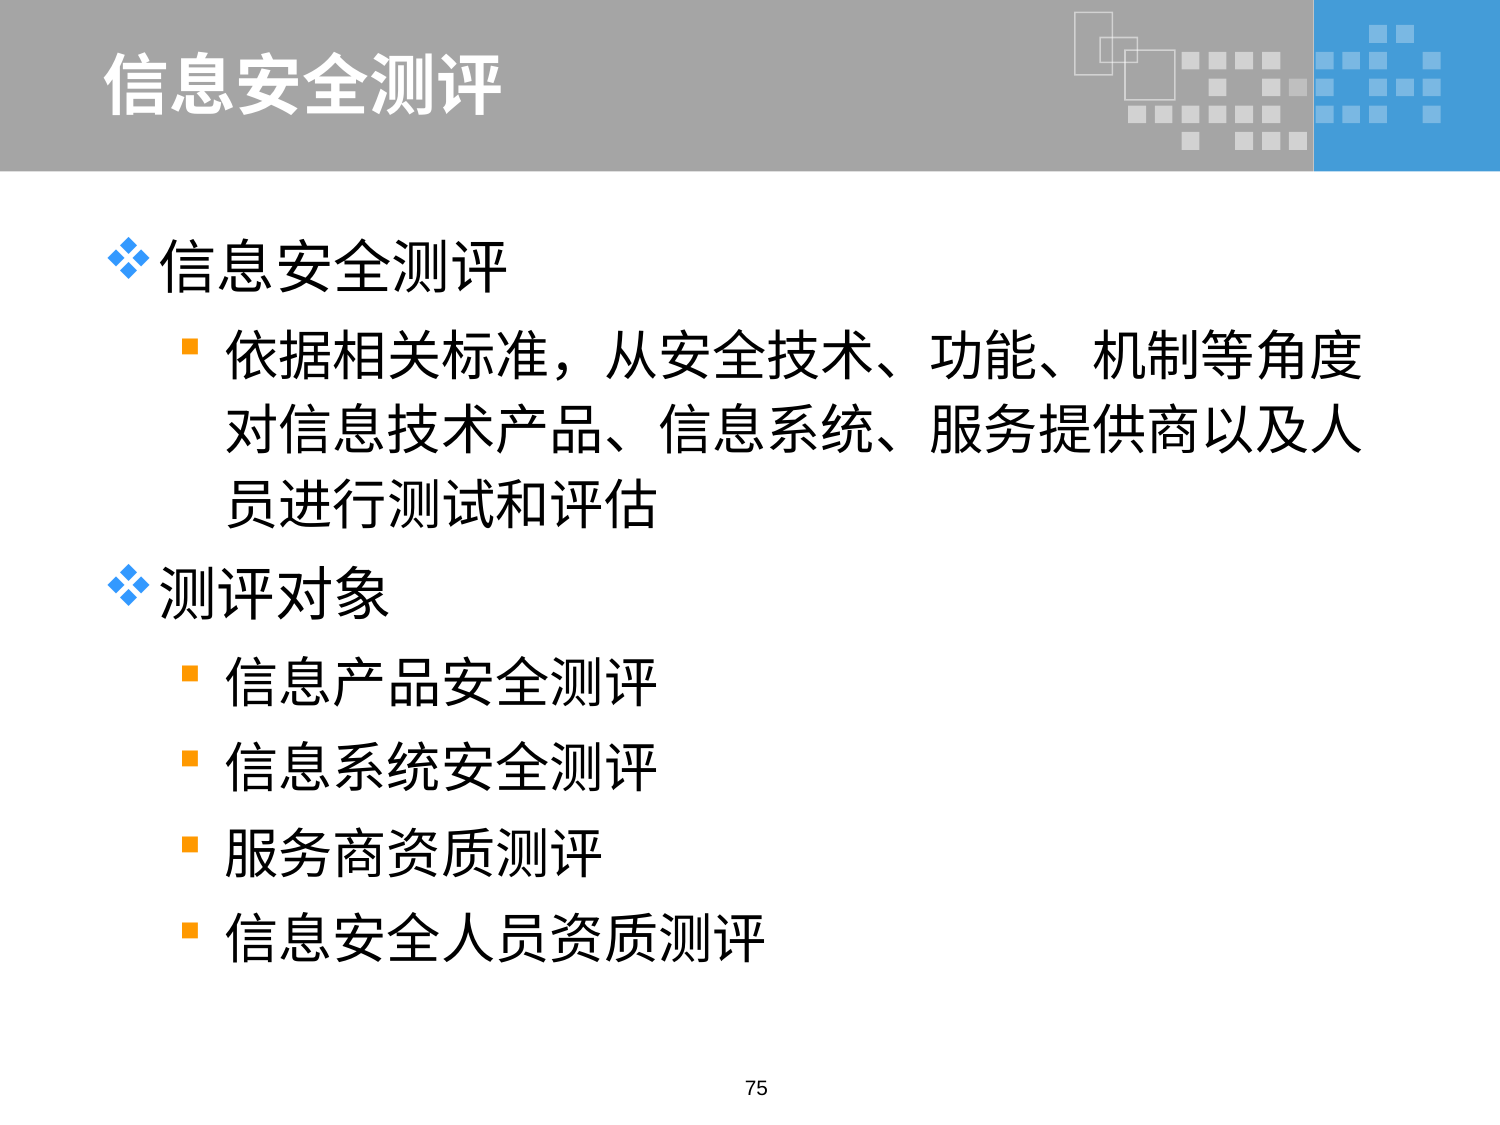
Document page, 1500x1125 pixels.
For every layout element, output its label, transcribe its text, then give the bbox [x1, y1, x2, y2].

slide_number 75 [687, 1066, 826, 1111]
list 信息安全测评 依据相关标准，从安全技术、功能、机制等角度对信息技术产品、信息系统、服务提供商以及人员进行测试和评估 测评对象 信息产品安全测评 信息系统安全测评 服务商资质测评 信息安全人员资质测评 [87, 212, 1432, 1050]
title 信息安全测评 [87, 42, 1252, 123]
